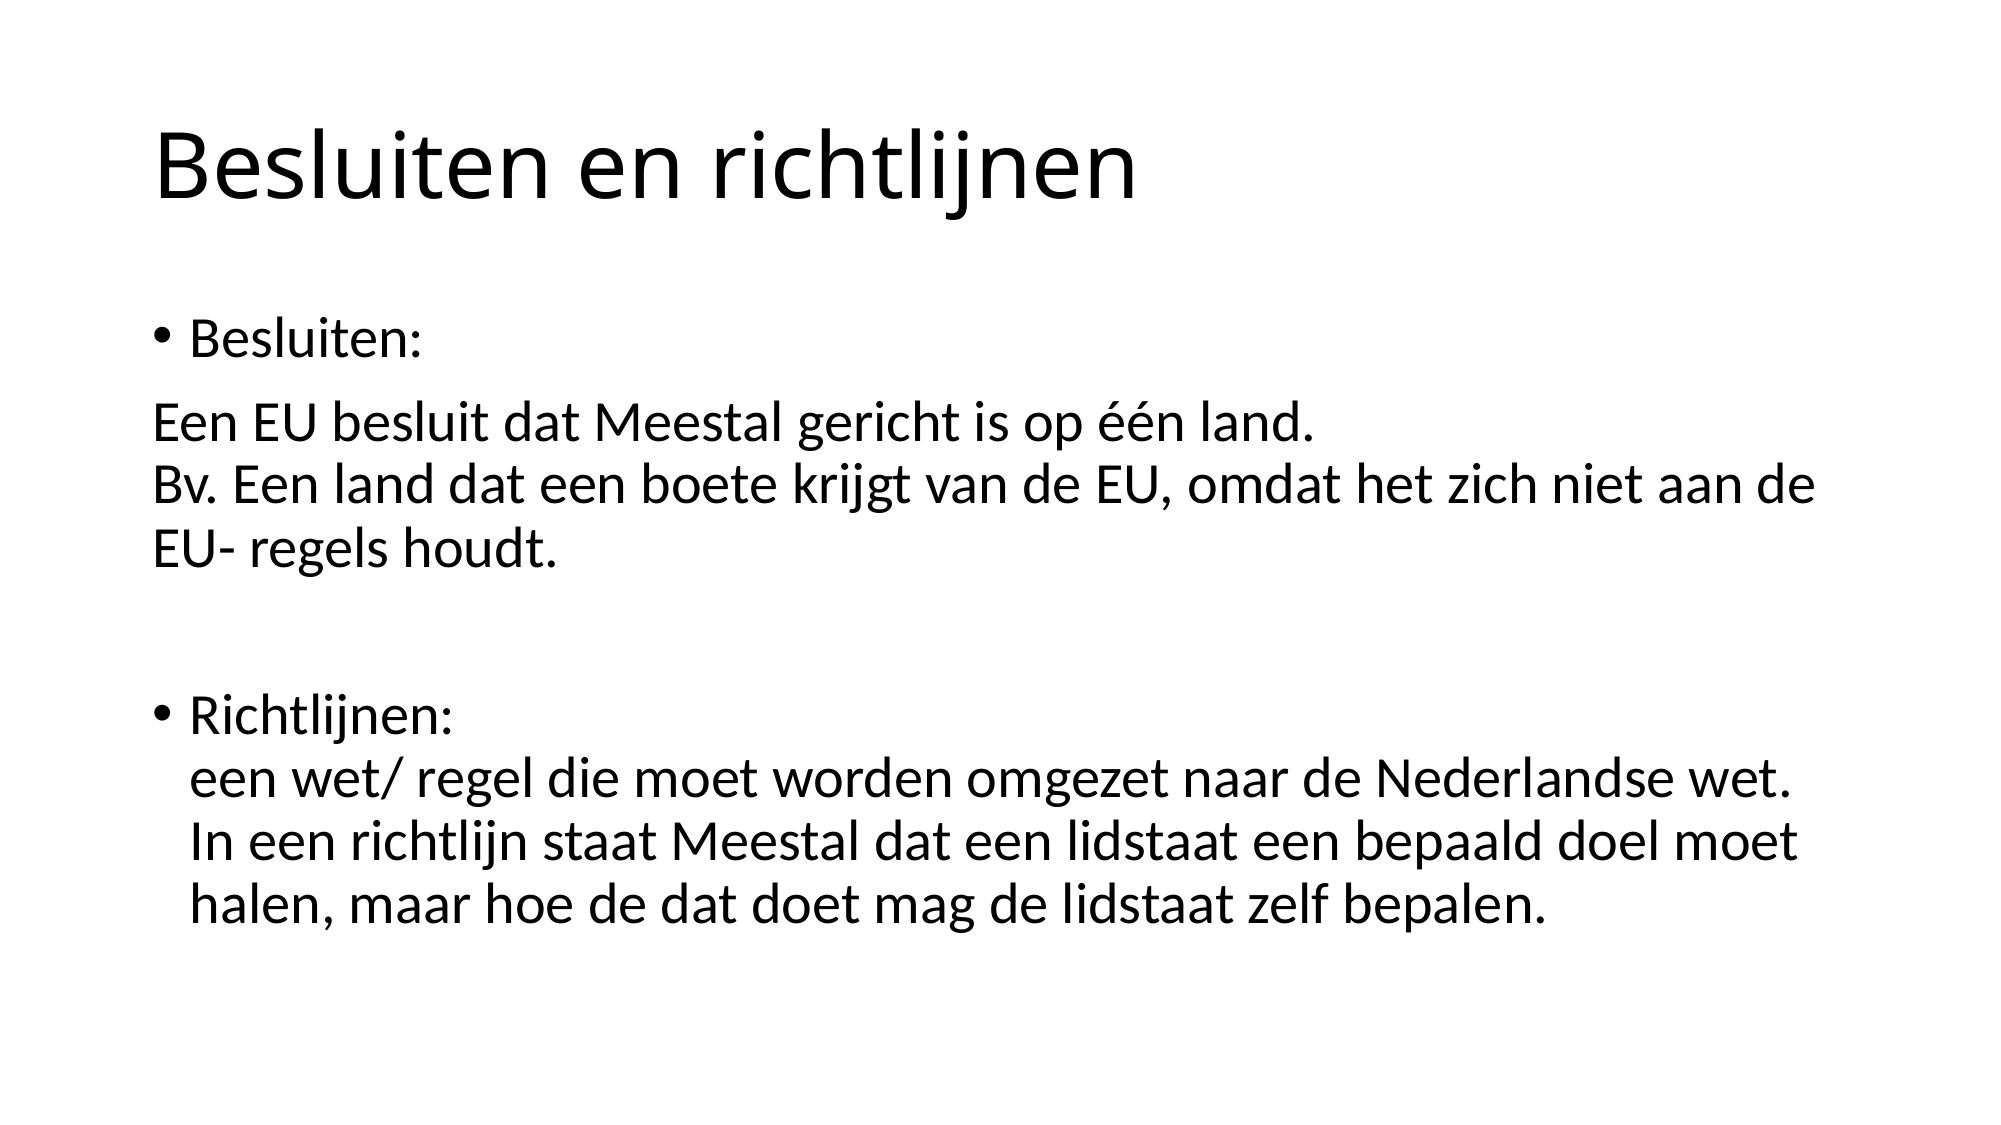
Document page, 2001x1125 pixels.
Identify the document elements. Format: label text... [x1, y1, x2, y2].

title Besluiten en richtlijnen [137, 59, 1863, 278]
list Besluiten: Een EU besluit dat Meestal gericht is op één land. Bv. Een land dat een boete krijgt van de EU, omdat het zich niet aan de EU- regels houdt. Richtlijnen: een wet/ regel die moet worden omgezet naar de Nederlandse wet. In een richtlijn staat Meestal dat een lidstaat een bepaald doel moet halen, maar hoe de dat doet mag de lidstaat zelf bepalen. [137, 299, 1863, 1014]
